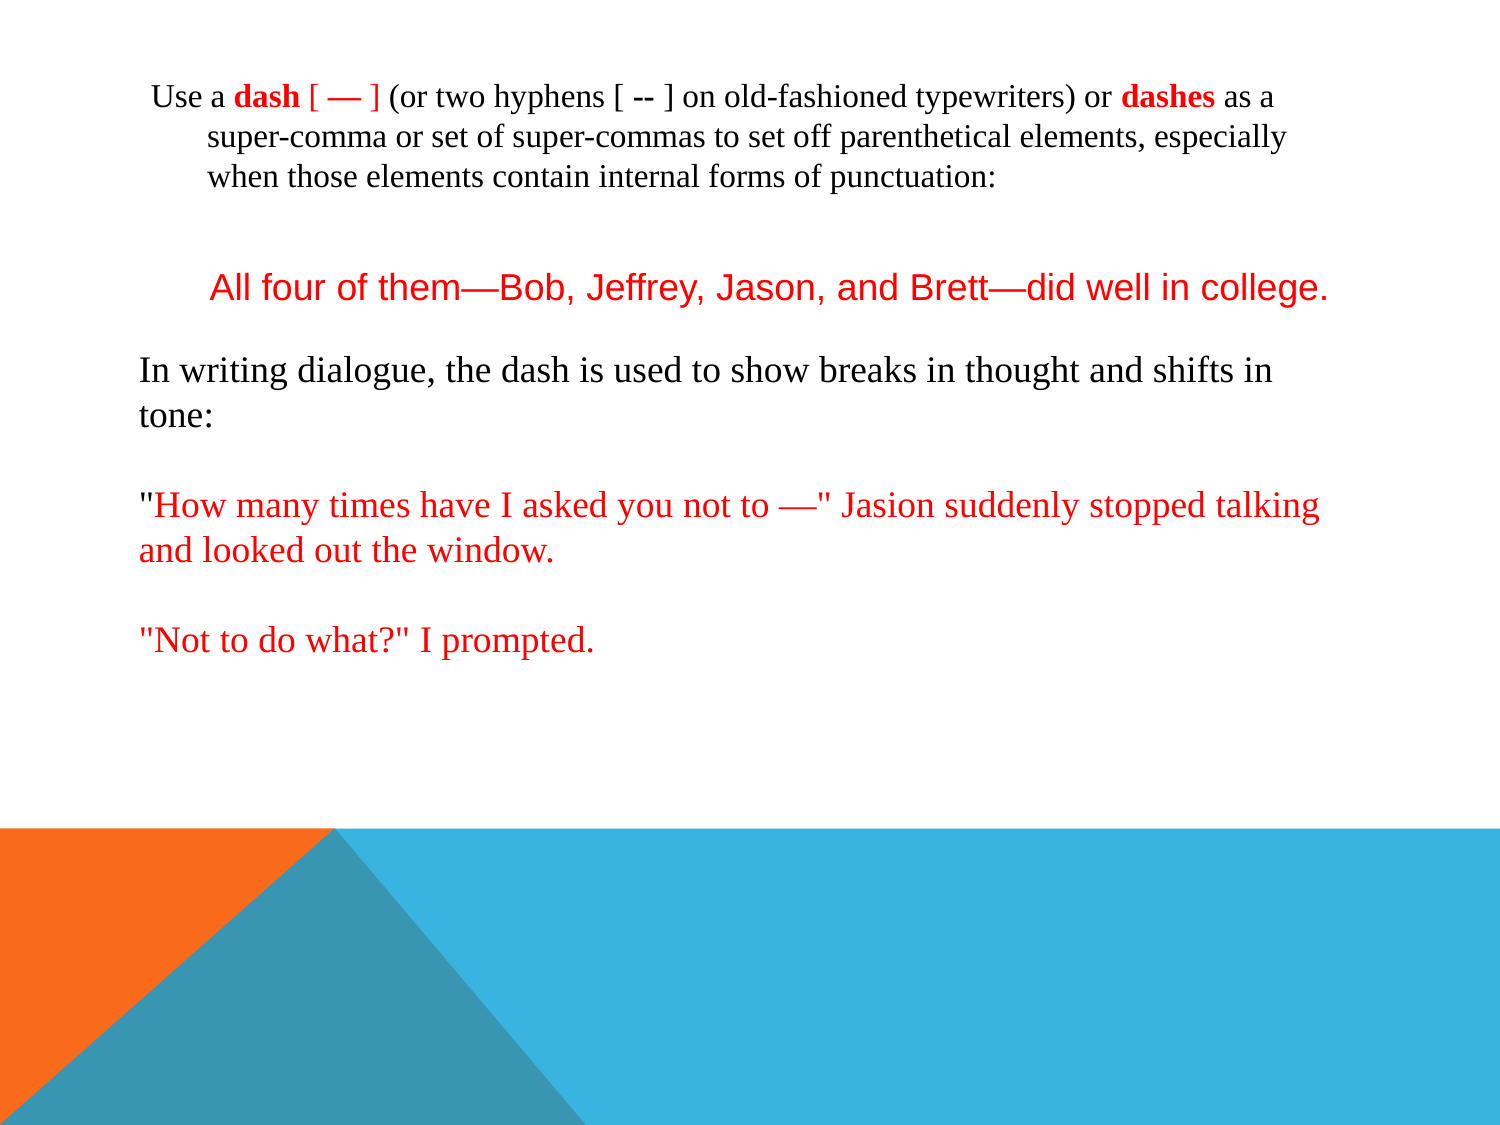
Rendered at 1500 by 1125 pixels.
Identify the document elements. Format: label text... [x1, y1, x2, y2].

text_box In writing dialogue, the dash is used to show breaks in thought and shifts in tone: "How many times have I asked you not to —" Jasion suddenly stopped talking and looked out the window. "Not to do what?" I prompted. [123, 338, 1353, 668]
list Use a dash [ — ] (or two hyphens [ -- ] on old-fashioned typewriters) or dashes as a super-comma or set of super-commas to set off parenthetical elements, especially when those elements contain internal forms of punctuation: [135, 66, 1369, 768]
text_box All four of them—Bob, Jeffrey, Jason, and Brett—did well in college. [194, 255, 1400, 315]
